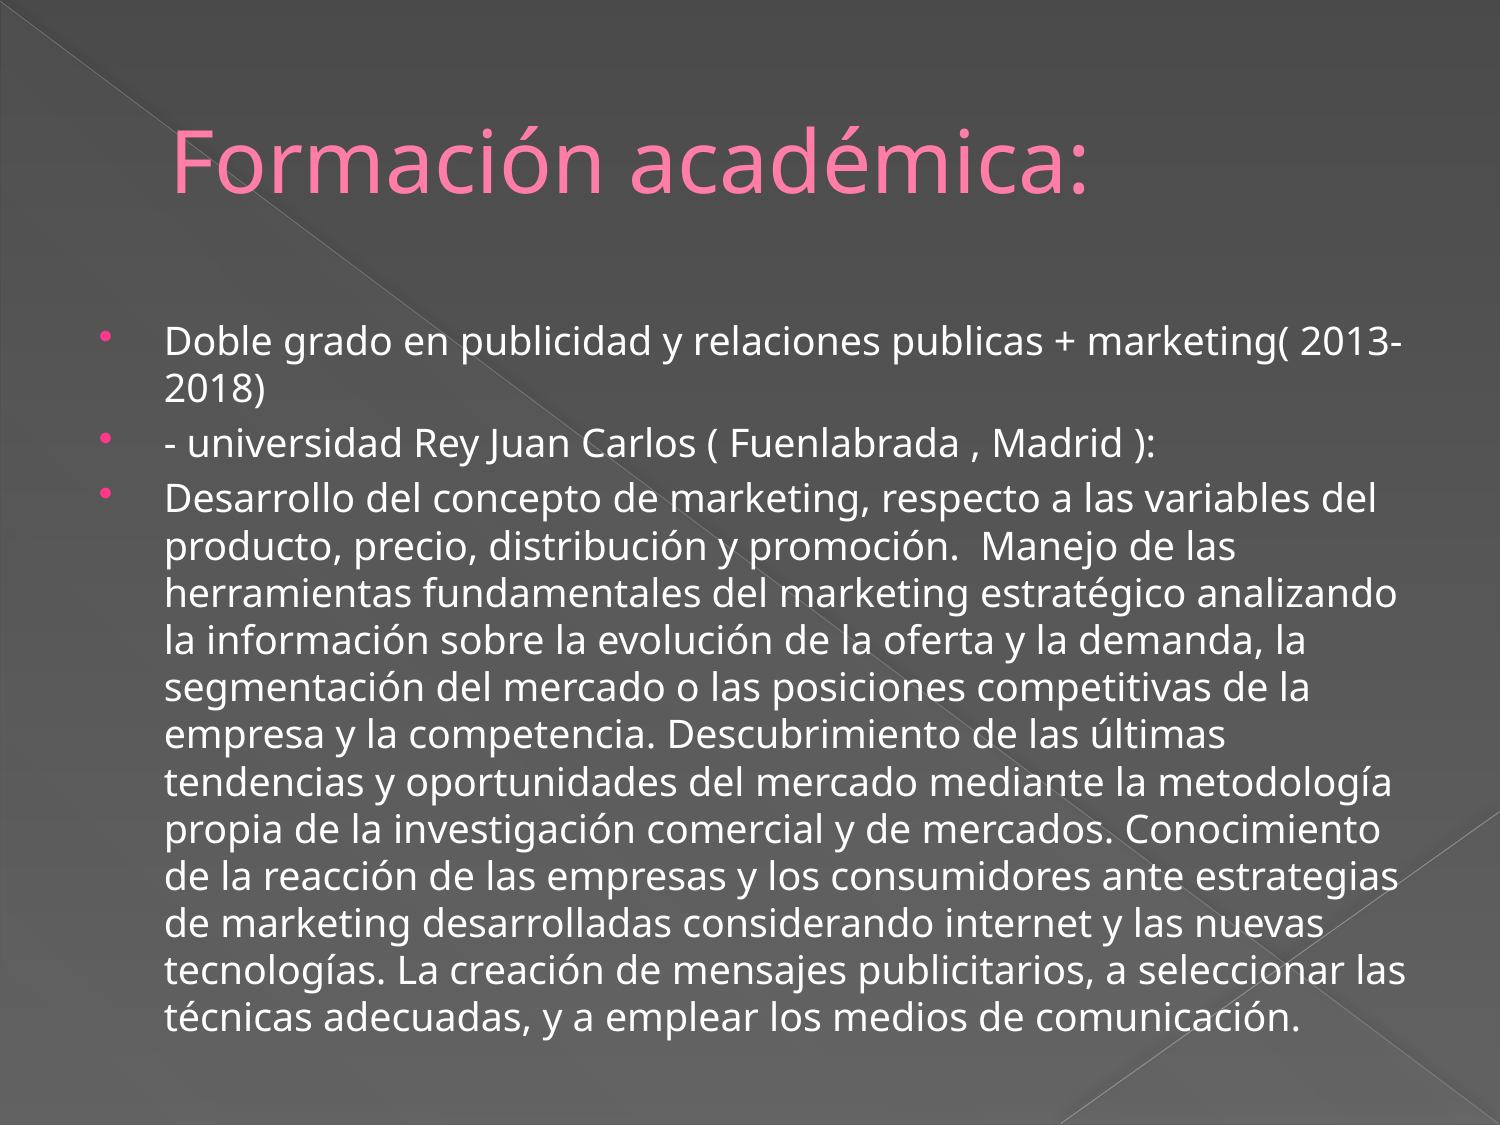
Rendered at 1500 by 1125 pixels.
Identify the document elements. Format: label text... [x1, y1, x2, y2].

title Formación académica: [75, 43, 1425, 274]
list Doble grado en publicidad y relaciones publicas + marketing( 2013-2018) - universidad Rey Juan Carlos ( Fuenlabrada , Madrid ): Desarrollo del concepto de marketing, respecto a las variables del producto, precio, distribución y promoción. Manejo de las herramientas fundamentales del marketing estratégico analizando la información sobre la evolución de la oferta y la demanda, la segmentación del mercado o las posiciones competitivas de la empresa y la competencia. Descubrimiento de las últimas tendencias y oportunidades del mercado mediante la metodología propia de la investigación comercial y de mercados. Conocimiento de la reacción de las empresas y los consumidores ante estrategias de marketing desarrolladas considerando internet y las nuevas tecnologías. La creación de mensajes publicitarios, a seleccionar las técnicas adecuadas, y a emplear los medios de comunicación. [75, 308, 1425, 1059]
